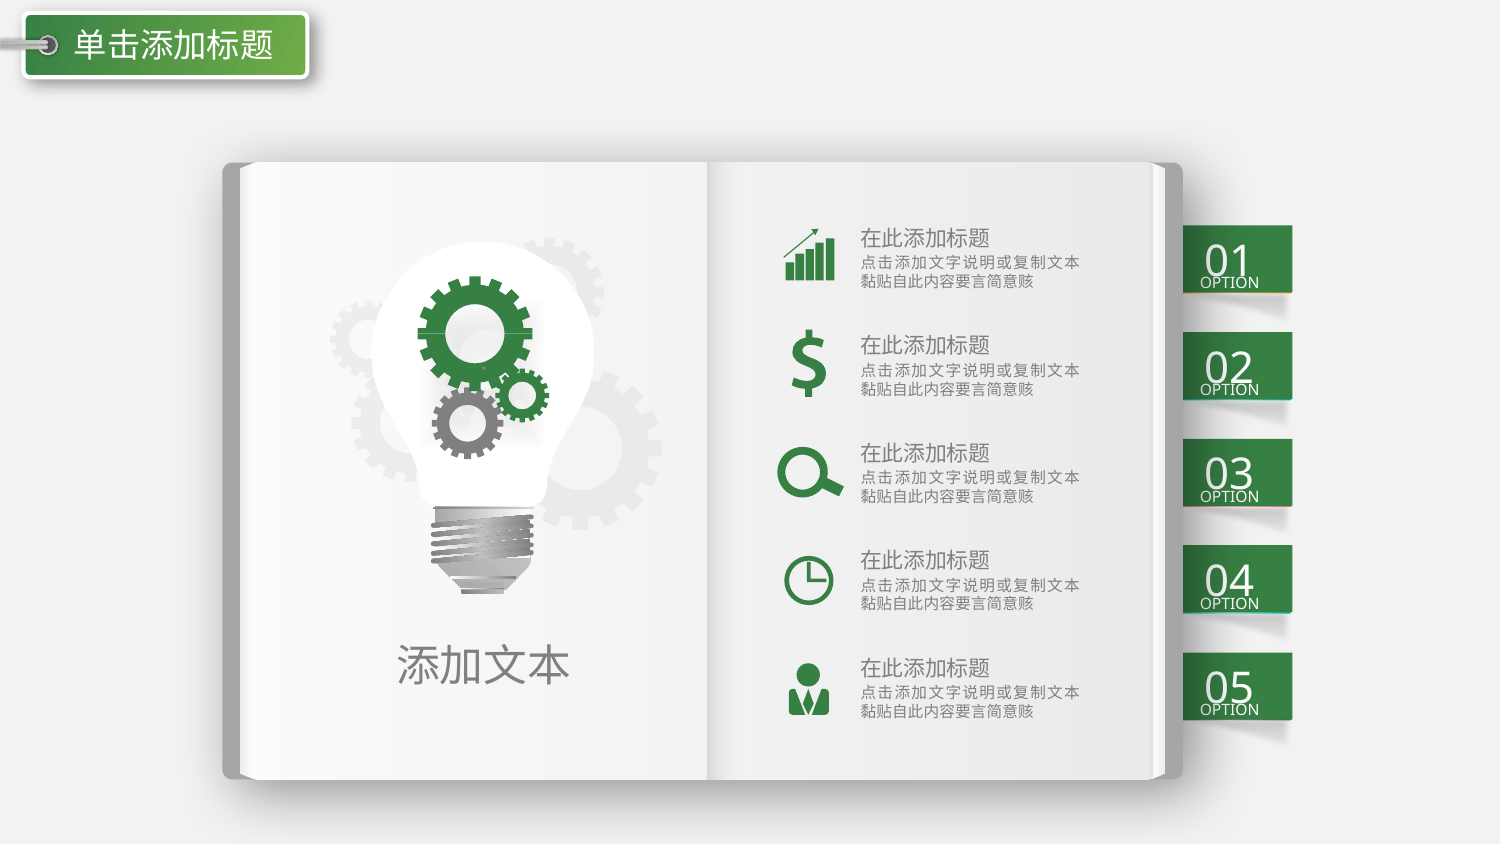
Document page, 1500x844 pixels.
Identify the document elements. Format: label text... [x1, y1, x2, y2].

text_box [783, 228, 835, 281]
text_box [329, 237, 662, 596]
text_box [845, 539, 1095, 622]
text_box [1183, 652, 1294, 757]
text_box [845, 324, 1095, 407]
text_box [784, 555, 834, 606]
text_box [1183, 438, 1294, 544]
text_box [0, 40, 48, 49]
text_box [222, 162, 1183, 780]
text_box [22, 11, 309, 79]
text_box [1183, 544, 1294, 651]
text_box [1183, 332, 1294, 438]
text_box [845, 432, 1095, 514]
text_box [38, 35, 58, 55]
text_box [788, 663, 829, 715]
text_box 单击添加标题 [39, 17, 308, 72]
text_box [845, 217, 1095, 299]
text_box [1183, 225, 1294, 332]
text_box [845, 647, 1095, 729]
